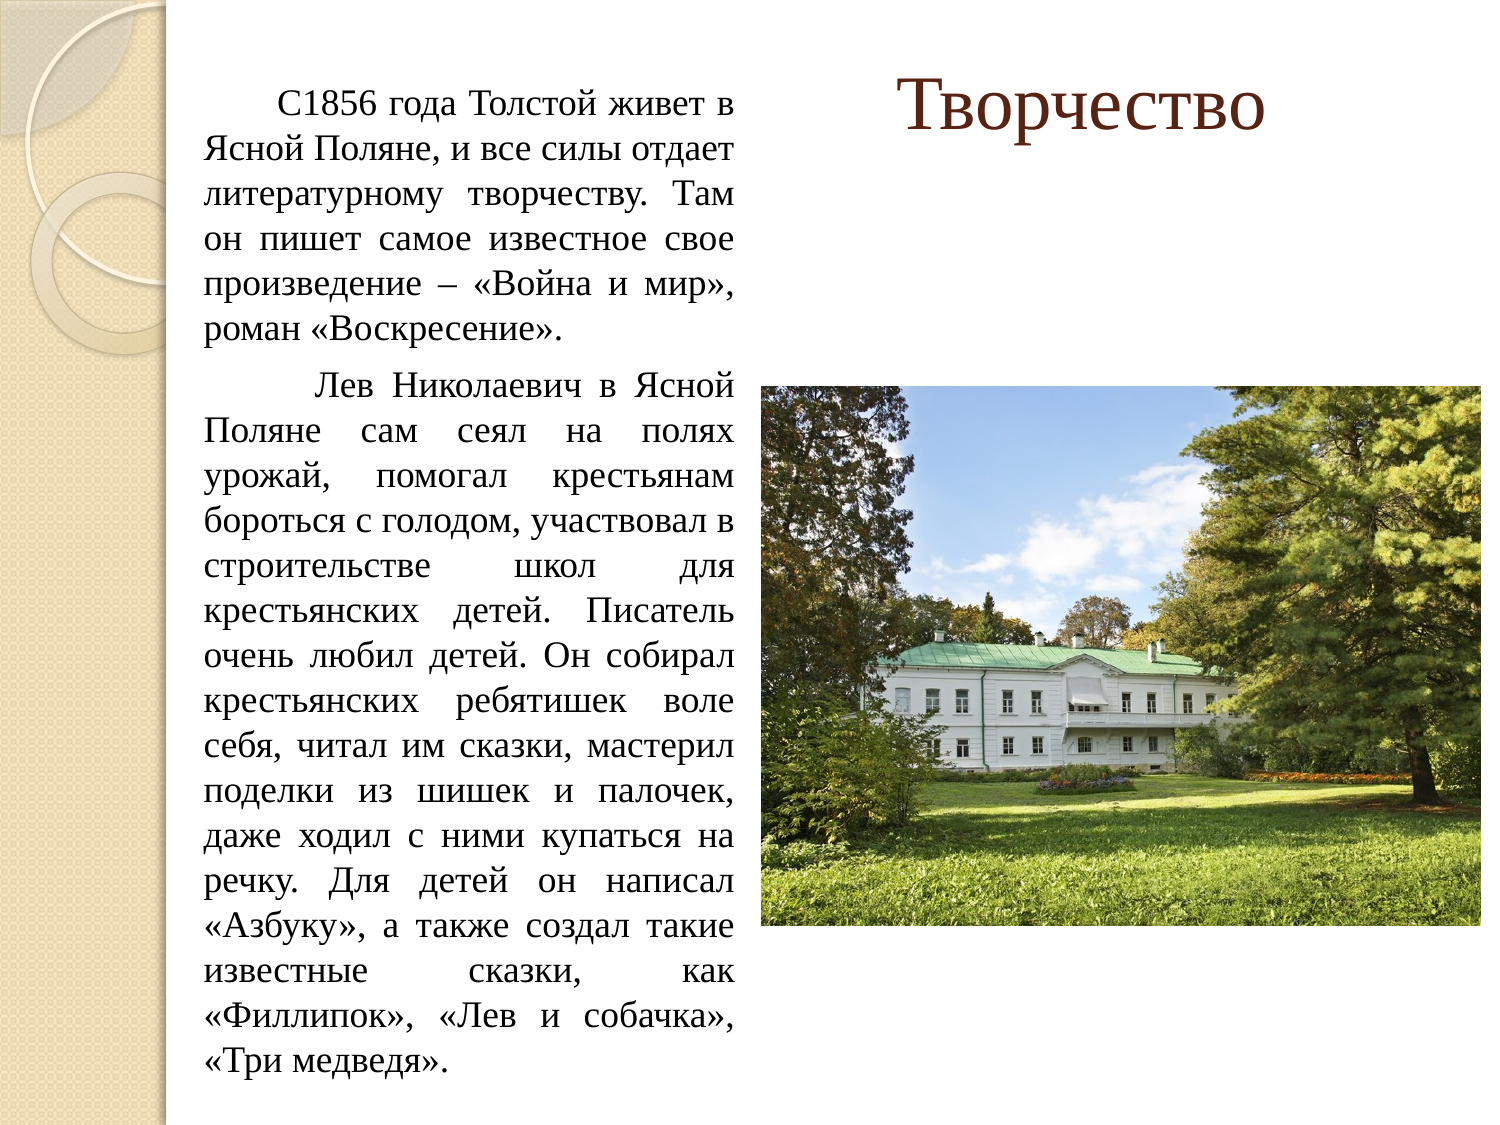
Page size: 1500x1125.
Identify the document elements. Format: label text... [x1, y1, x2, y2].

list С1856 года Толстой живет в Ясной Поляне, и все силы отдает литературному творчеству. Там он пишет самое известное свое произведение ‒ «Война и мир», роман «Воскресение». Лев Николаевич в Ясной Поляне сам сеял на полях урожай, помогал крестьянам бороться с голодом, участвовал в строительстве школ для крестьянских детей. Писатель очень любил детей. Он собирал крестьянских ребятишек воле себя, читал им сказки, мастерил поделки из шишек и палочек, даже ходил с ними купаться на речку. Для детей он написал «Азбуку», а также создал такие известные сказки, как «Филлипок», «Лев и собачка», «Три медведя». [128, 70, 750, 1005]
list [761, 386, 1481, 926]
title Творчество [738, 45, 1425, 153]
